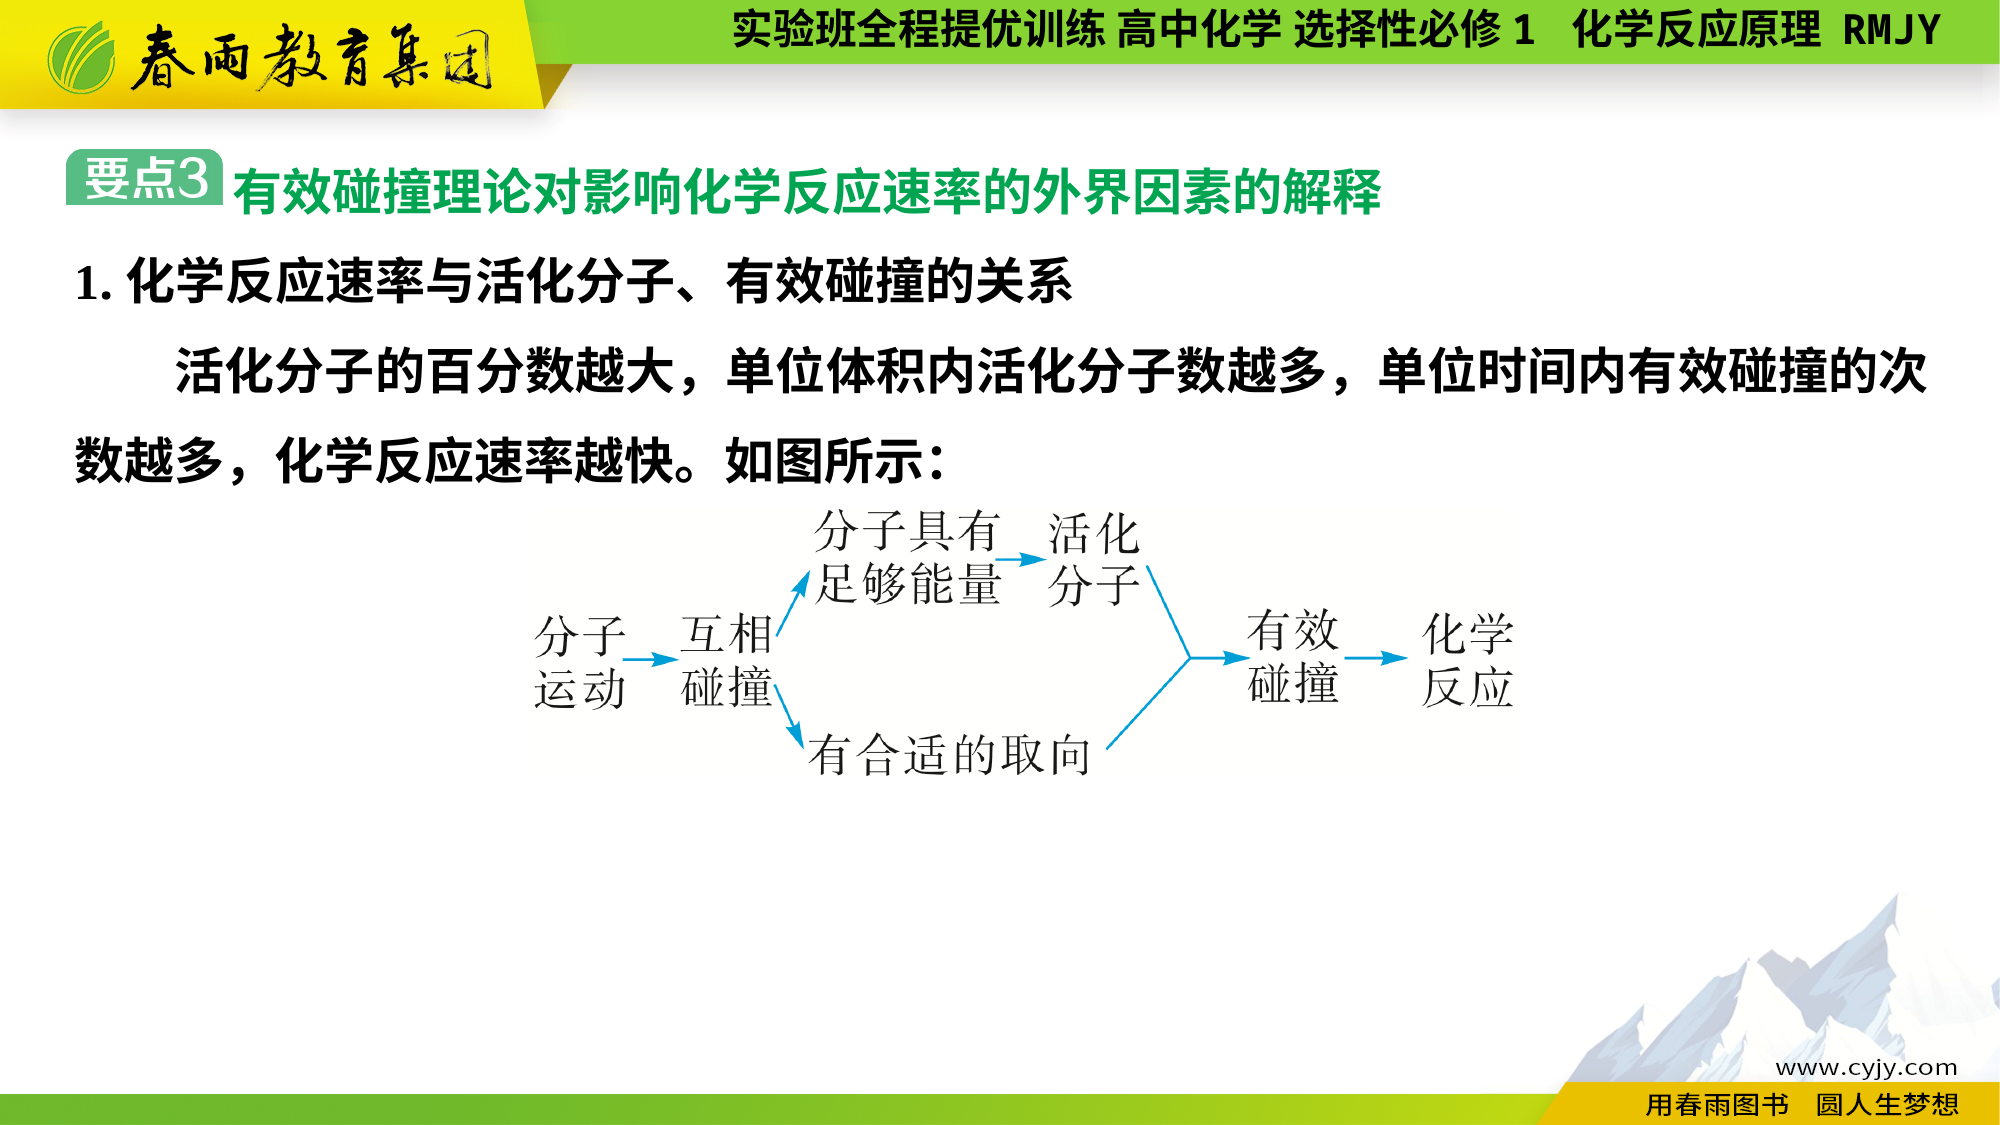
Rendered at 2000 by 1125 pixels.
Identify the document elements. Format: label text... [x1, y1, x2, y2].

picture [0, 0, 2000, 1125]
list 有效碰撞理论对影响化学反应速率的外界因素的解释 1.化学反应速率与活化分子、有效碰撞的关系 活化分子的百分数越大，单位体积内活化分子数越多，单位时间内有效碰撞的次数越多，化学反应速率越快。如图所示： [59, 122, 1944, 490]
